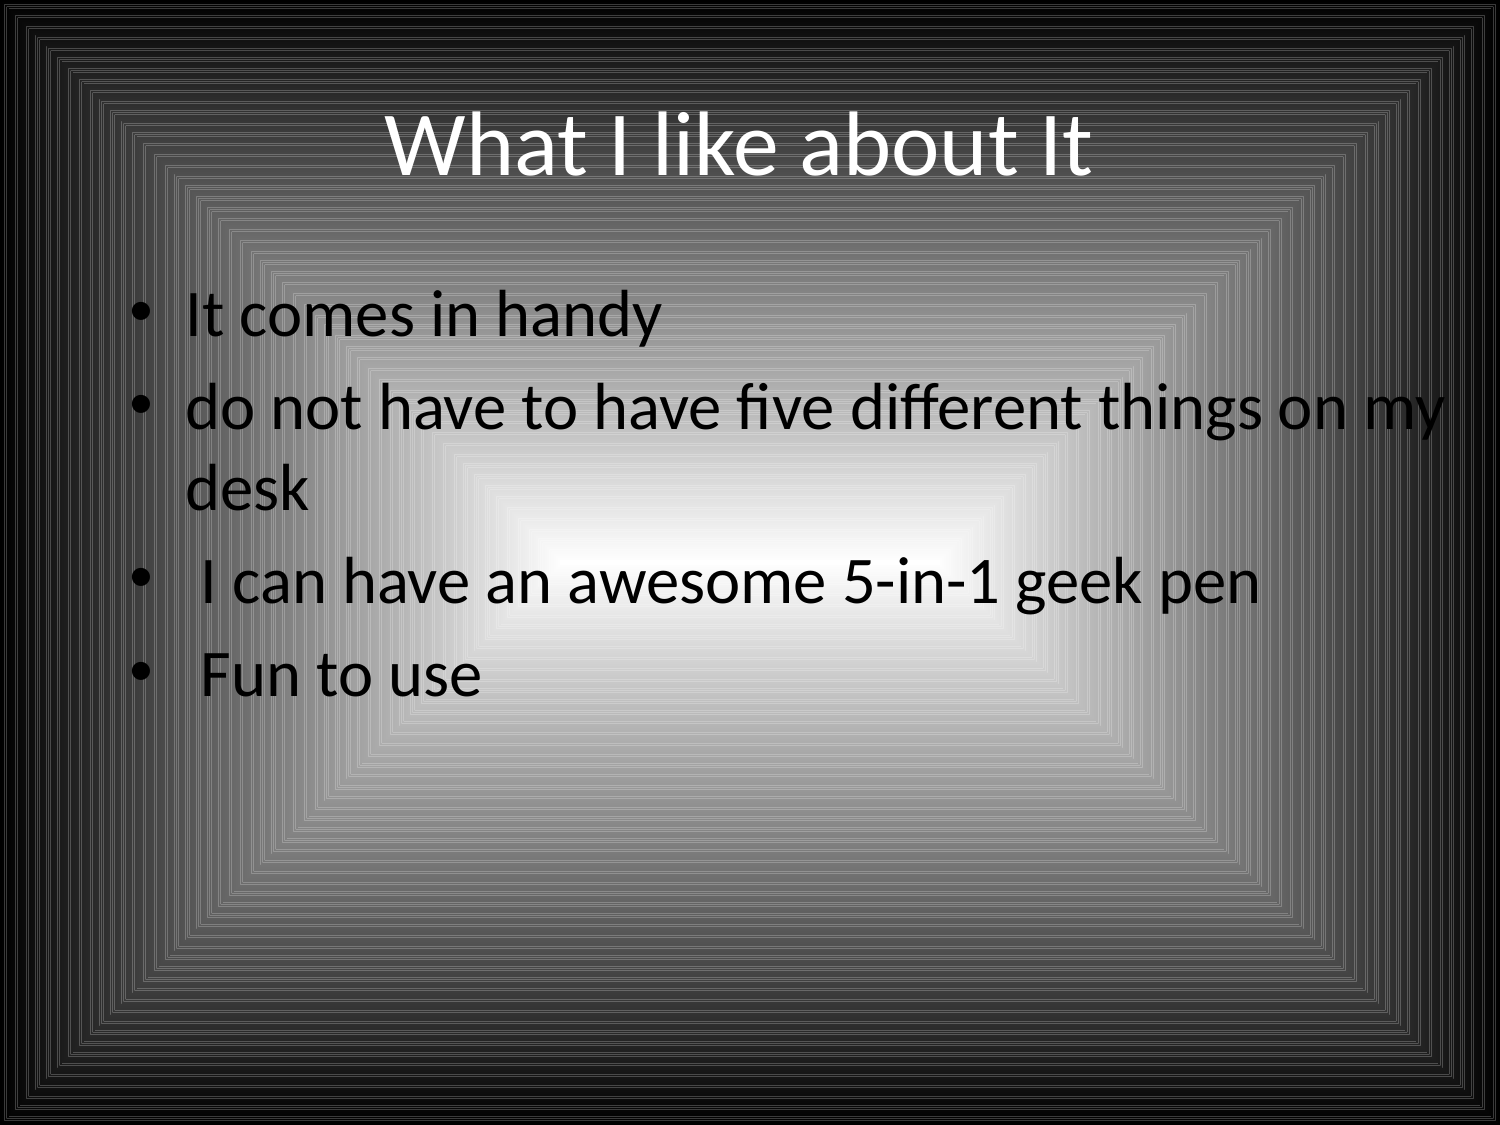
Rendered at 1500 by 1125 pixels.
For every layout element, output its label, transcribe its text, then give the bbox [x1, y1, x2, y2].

title What I like about It [75, 45, 1425, 233]
list It comes in handy do not have to have five different things on my desk I can have an awesome 5-in-1 geek pen Fun to use [114, 262, 1465, 1005]
